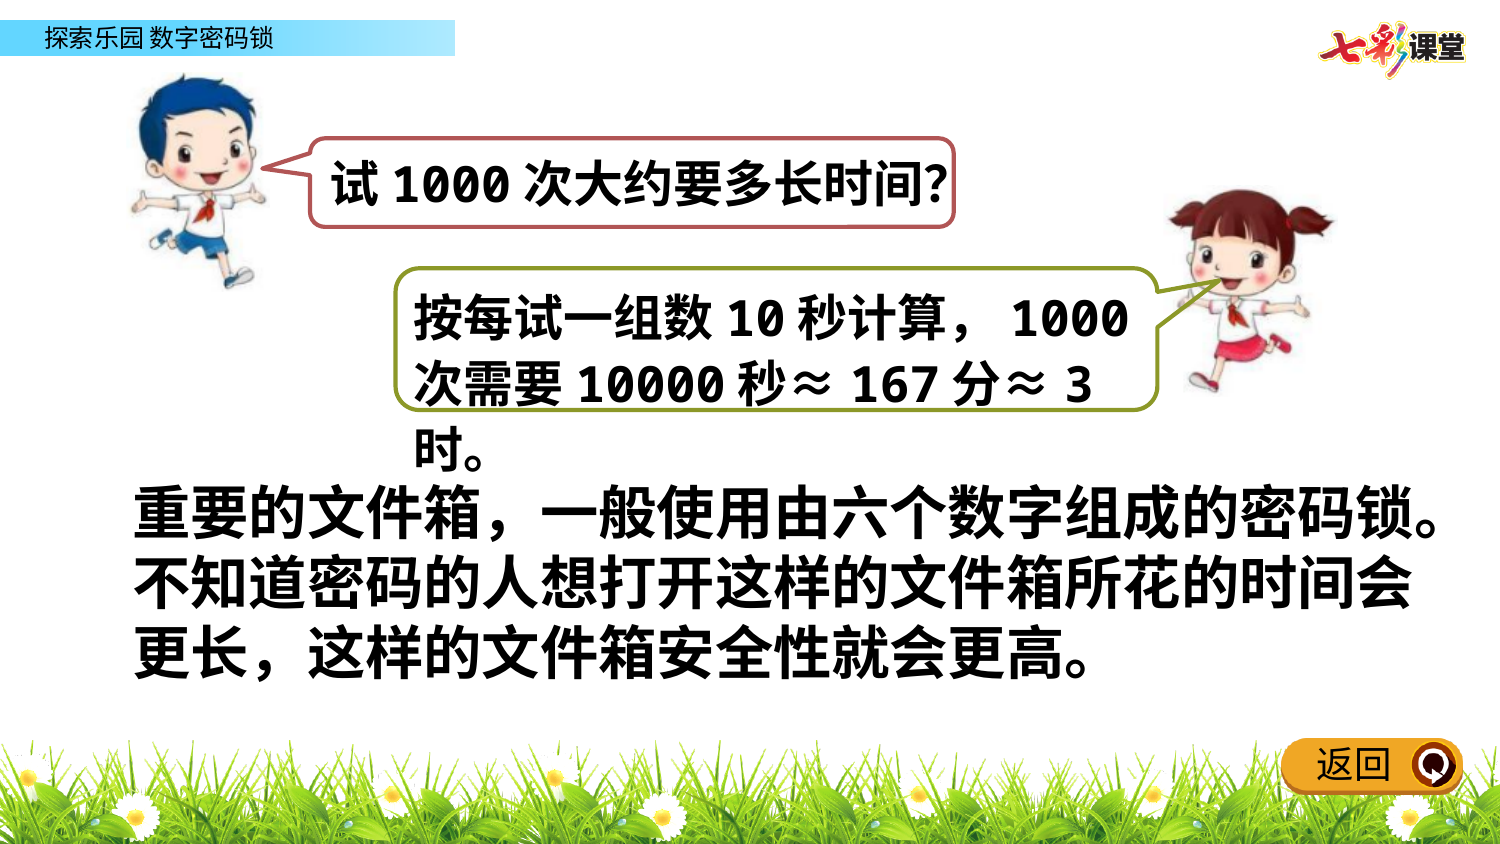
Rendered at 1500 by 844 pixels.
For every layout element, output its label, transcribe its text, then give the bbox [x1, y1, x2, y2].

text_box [1281, 733, 1464, 795]
picture [1163, 185, 1339, 397]
picture [0, 740, 1500, 844]
text_box 按每试一组数10秒计算，1000次需要10000秒≈167分≈3时。 [393, 266, 1158, 413]
text_box 试1000次大约要多长时间？ [274, 136, 956, 229]
picture [1316, 20, 1468, 80]
picture [125, 72, 270, 293]
text_box 重要的文件箱，一般使用由六个数字组成的密码锁。不知道密码的人想打开这样的文件箱所花的时间会更长，这样的文件箱安全性就会更高。 [117, 469, 1436, 687]
